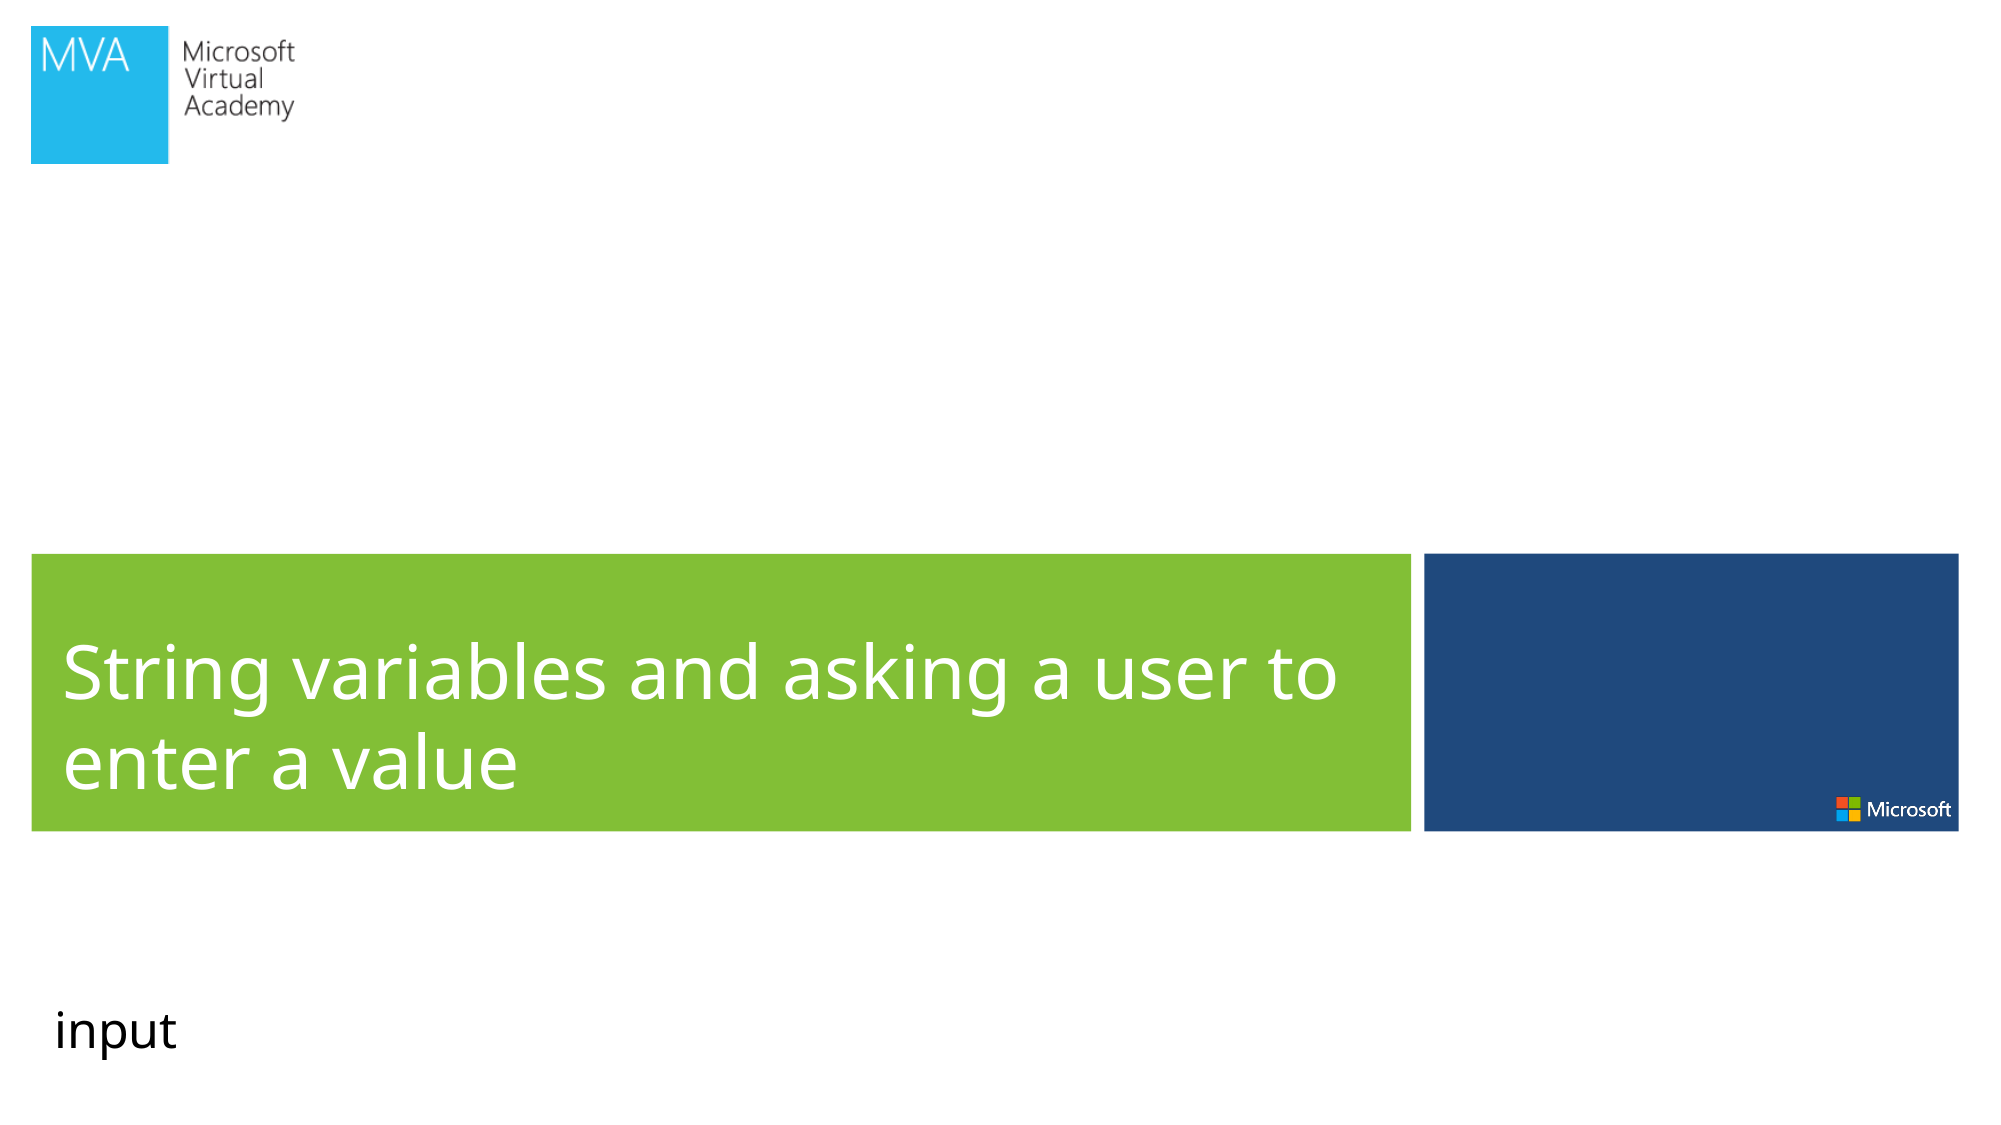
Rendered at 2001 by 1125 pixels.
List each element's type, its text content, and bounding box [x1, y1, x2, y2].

picture [31, 26, 374, 164]
picture [1834, 790, 1956, 827]
subtitle input [31, 841, 1412, 1082]
list String variables and asking a user to enter a value [47, 568, 1396, 813]
